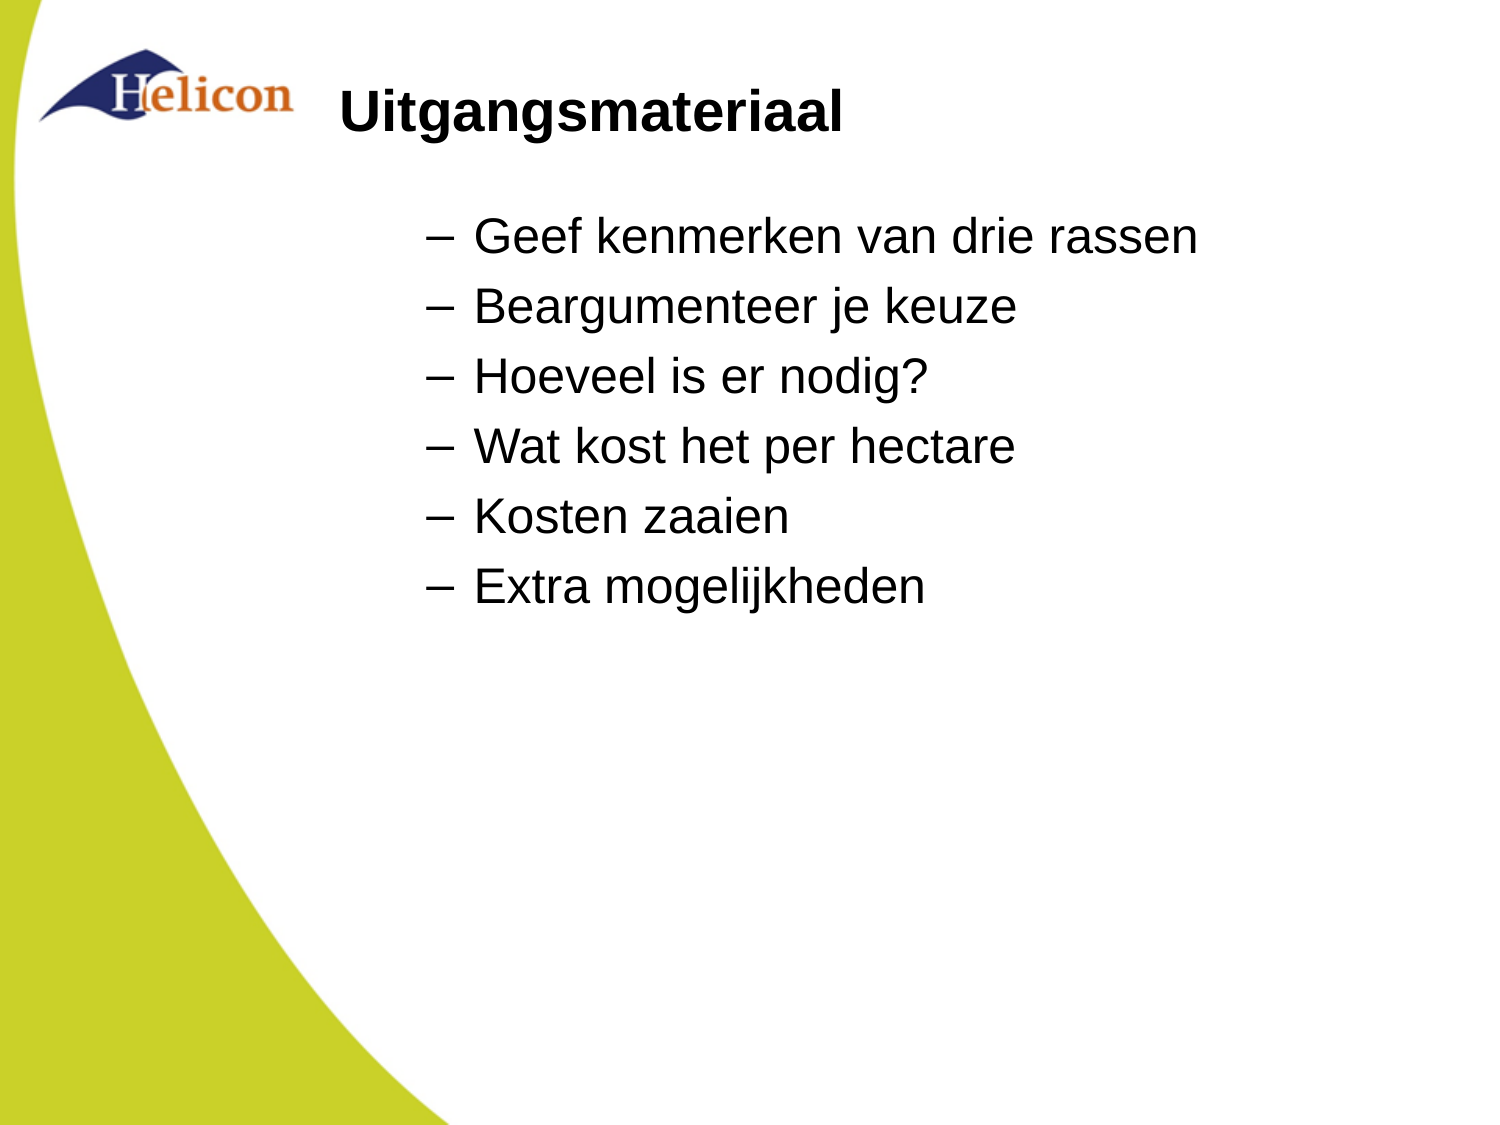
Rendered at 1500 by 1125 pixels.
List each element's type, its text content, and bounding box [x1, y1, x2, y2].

title Uitgangsmateriaal [324, 54, 1415, 161]
list Geef kenmerken van drie rassen Beargumenteer je keuze Hoeveel is er nodig? Wat kost het per hectare Kosten zaaien Extra mogelijkheden [336, 196, 1425, 1005]
picture [0, 0, 1500, 1125]
